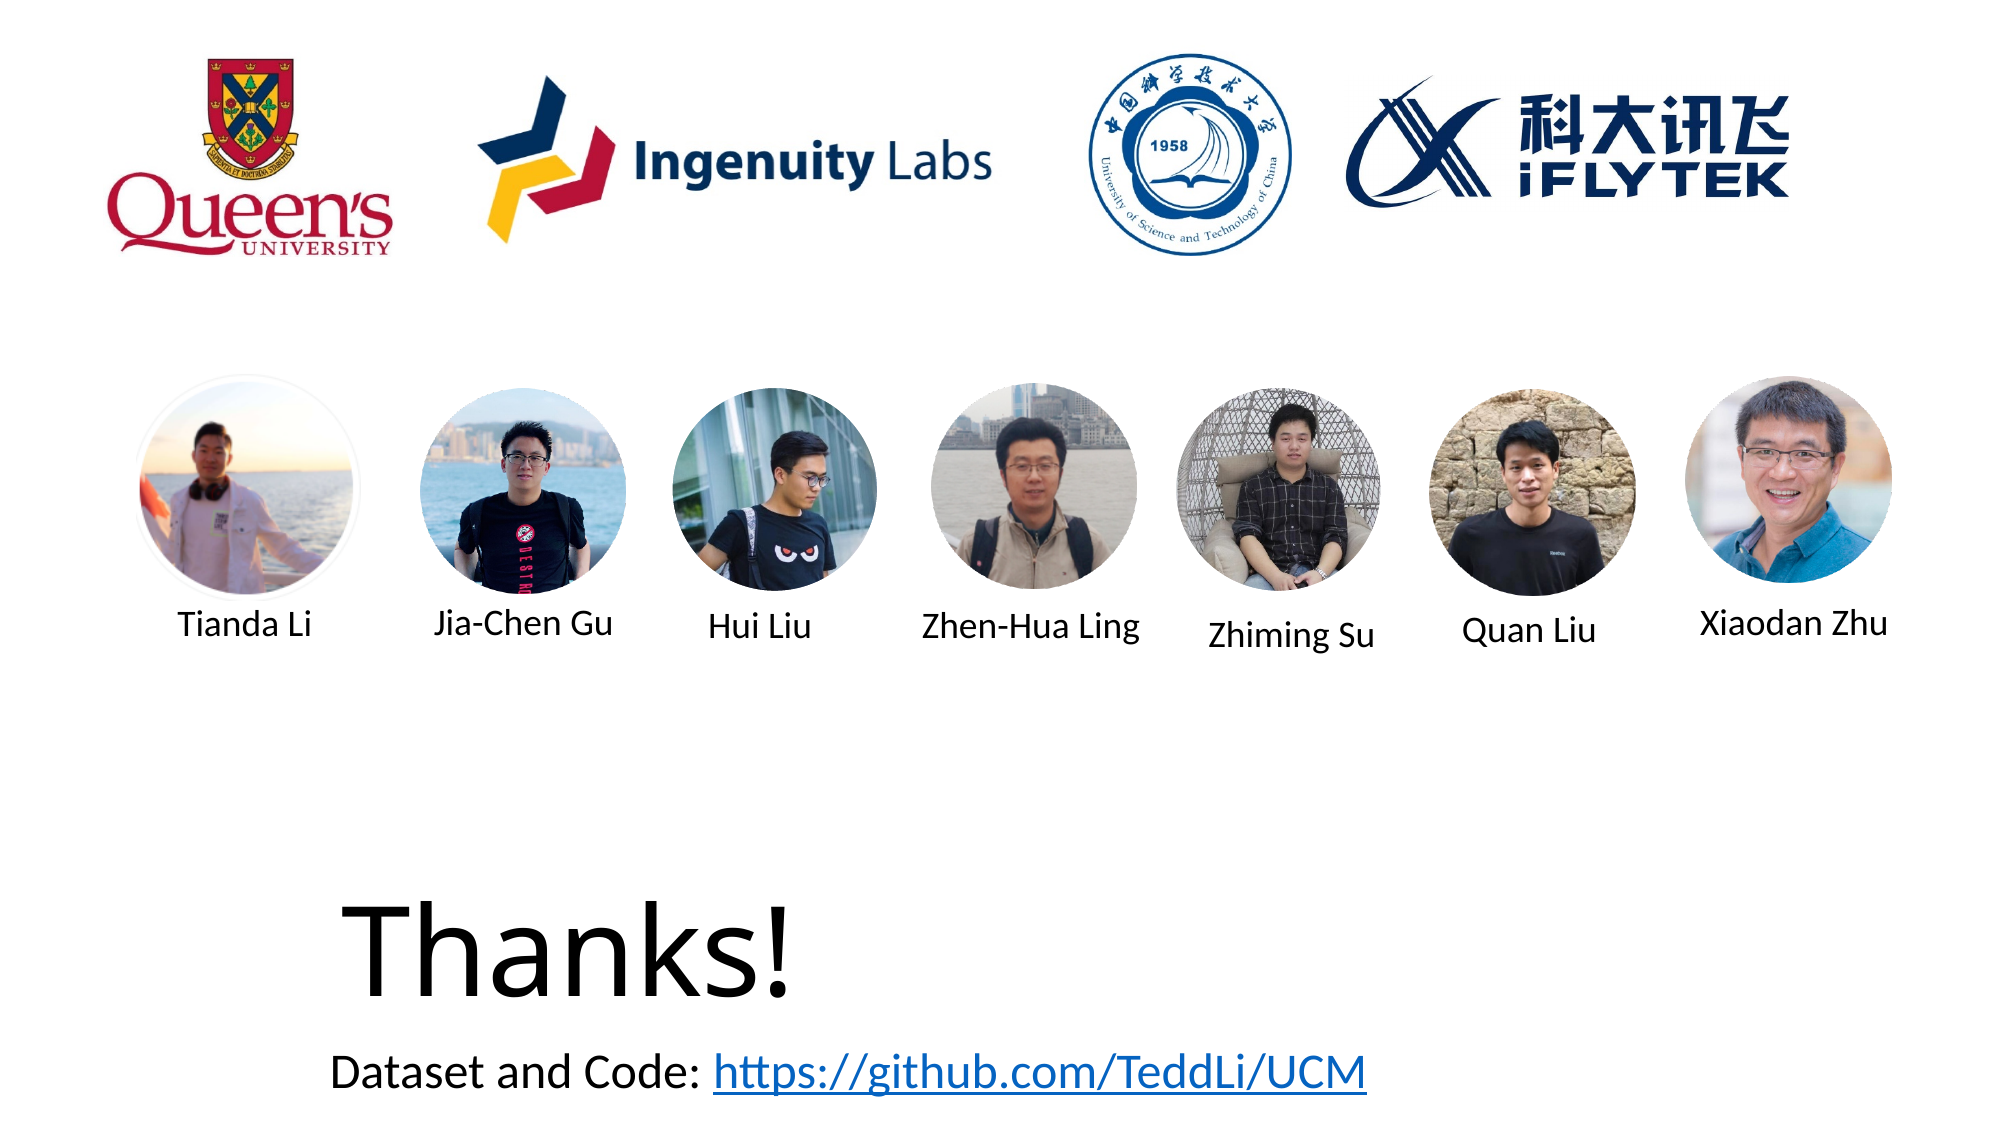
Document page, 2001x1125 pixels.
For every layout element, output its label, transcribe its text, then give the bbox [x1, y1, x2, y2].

picture [467, 75, 1012, 247]
text_box Hui Liu [693, 593, 918, 654]
text_box Jia-Chen Gu [419, 590, 644, 651]
picture [931, 383, 1137, 589]
text_box Zhiming Su [1193, 602, 1448, 663]
text_box Tianda Li [162, 591, 387, 652]
picture [1344, 75, 1789, 212]
picture [1685, 376, 1892, 583]
text_box Zhen-Hua Ling [918, 593, 1161, 654]
title Thanks! [314, 844, 823, 1031]
subtitle Dataset and Code: https://github.com/TeddLi/UCM [314, 1038, 1892, 1124]
picture [420, 388, 627, 594]
text_box Xiaodan Zhu [1685, 590, 1917, 651]
picture [1429, 389, 1636, 596]
picture [103, 52, 395, 257]
text_box Quan Liu [1447, 597, 1618, 657]
picture [1084, 43, 1292, 256]
text_box [1173, 385, 1383, 593]
picture [136, 369, 361, 601]
text_box [670, 385, 880, 593]
